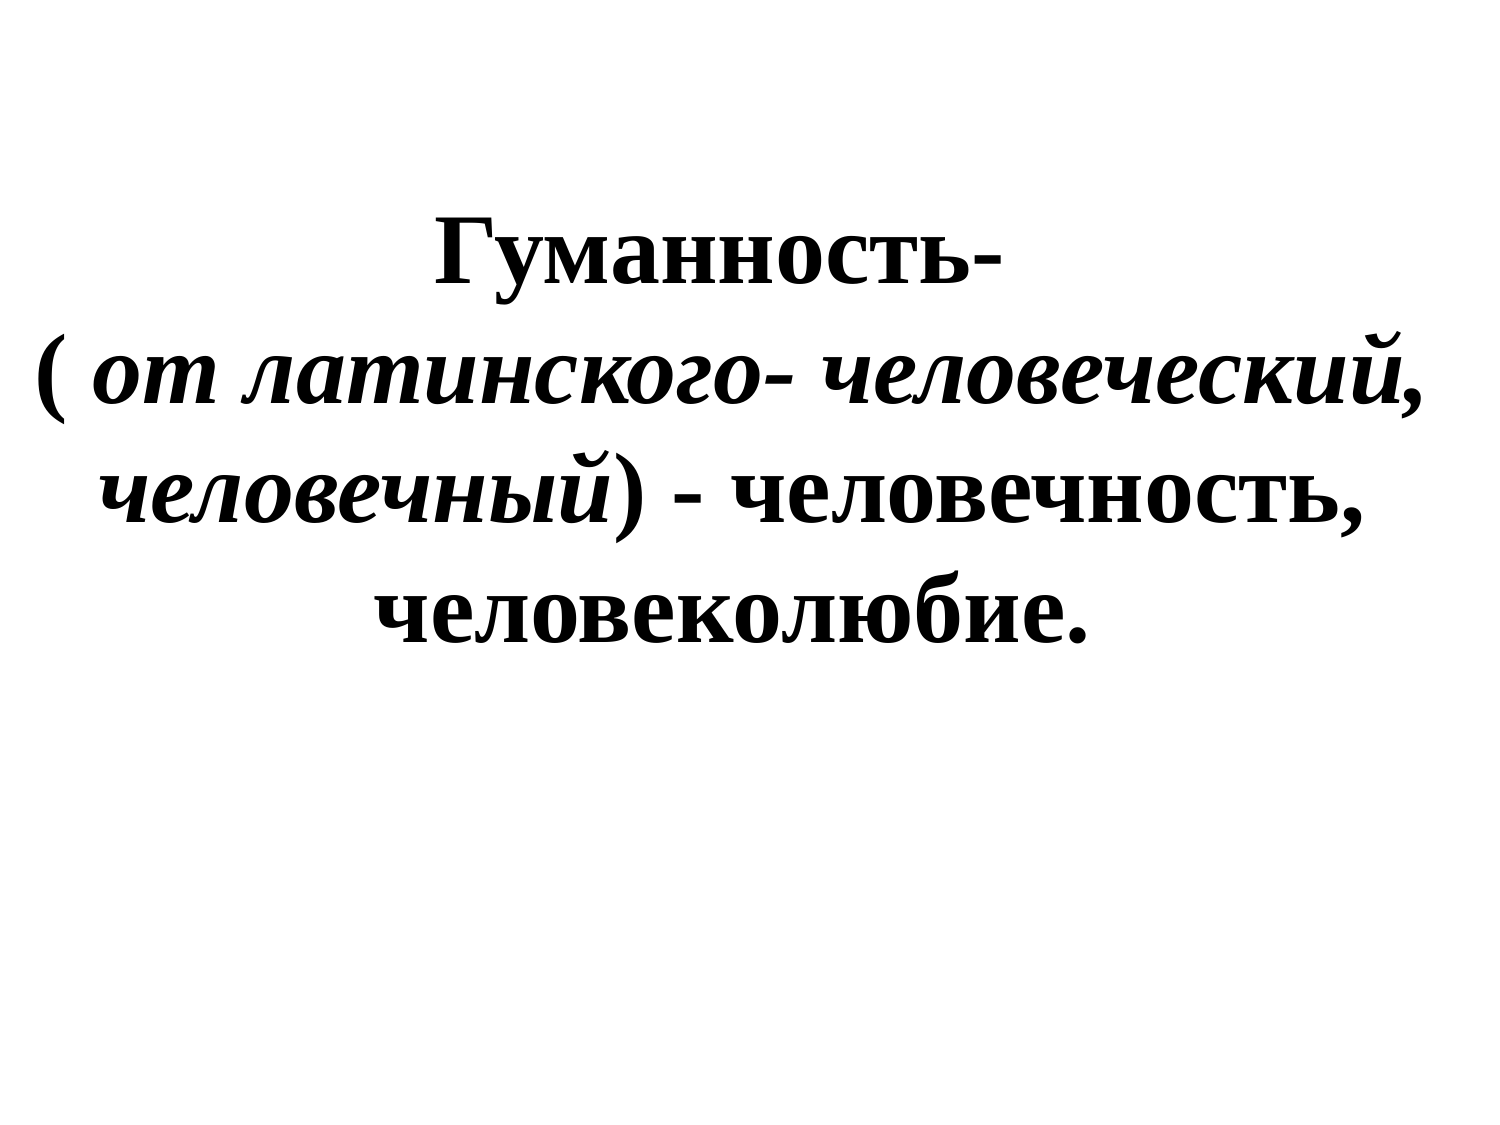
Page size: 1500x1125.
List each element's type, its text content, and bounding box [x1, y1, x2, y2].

text_box Гуманность- ( от латинского- человеческий, человечный) - человечность, человеколюбие. [0, 175, 1465, 671]
